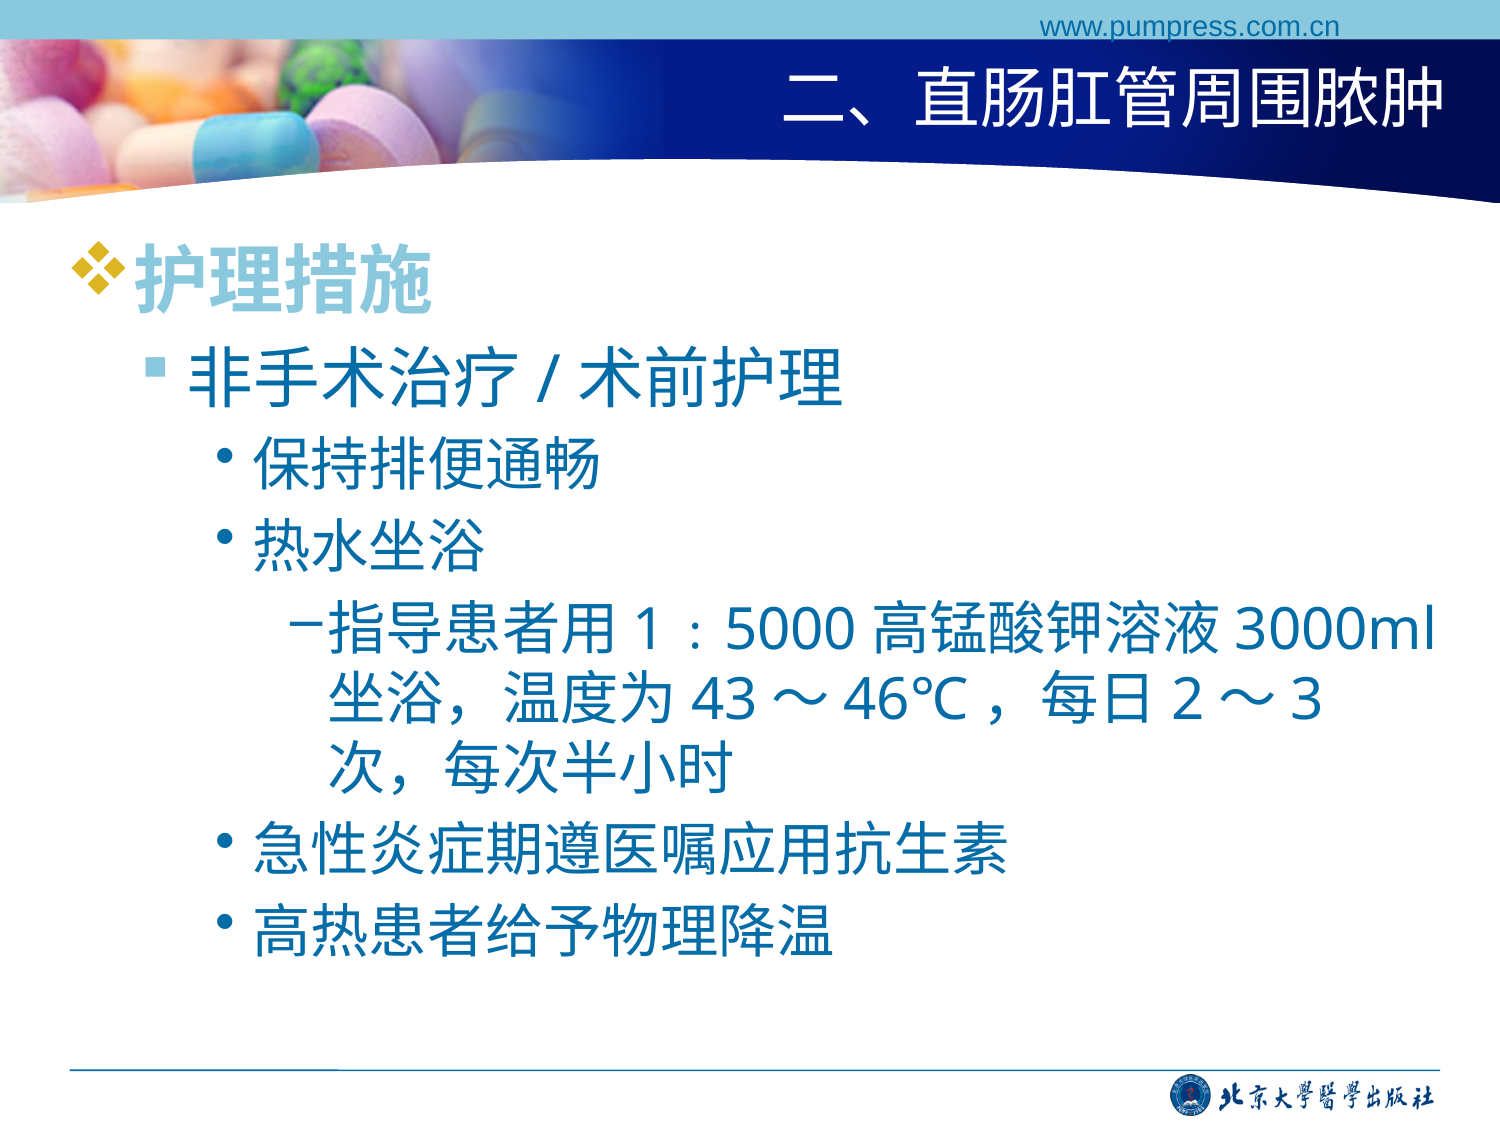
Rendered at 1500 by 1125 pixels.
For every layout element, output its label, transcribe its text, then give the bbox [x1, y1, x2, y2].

slide_number www.pumpress.com.cn [1025, 0, 1463, 38]
picture [0, 40, 1500, 203]
picture [1170, 1074, 1436, 1118]
title 二、直肠肛管周围脓肿 [137, 49, 1463, 143]
list 护理措施 非手术治疗/术前护理 保持排便通畅 热水坐浴 指导患者用1﹕5000高锰酸钾溶液3000ml坐浴，温度为43～46℃，每日2～3次，每次半小时 急性炎症期遵医嘱应用抗生素 高热患者给予物理降温 [49, 224, 1463, 1026]
